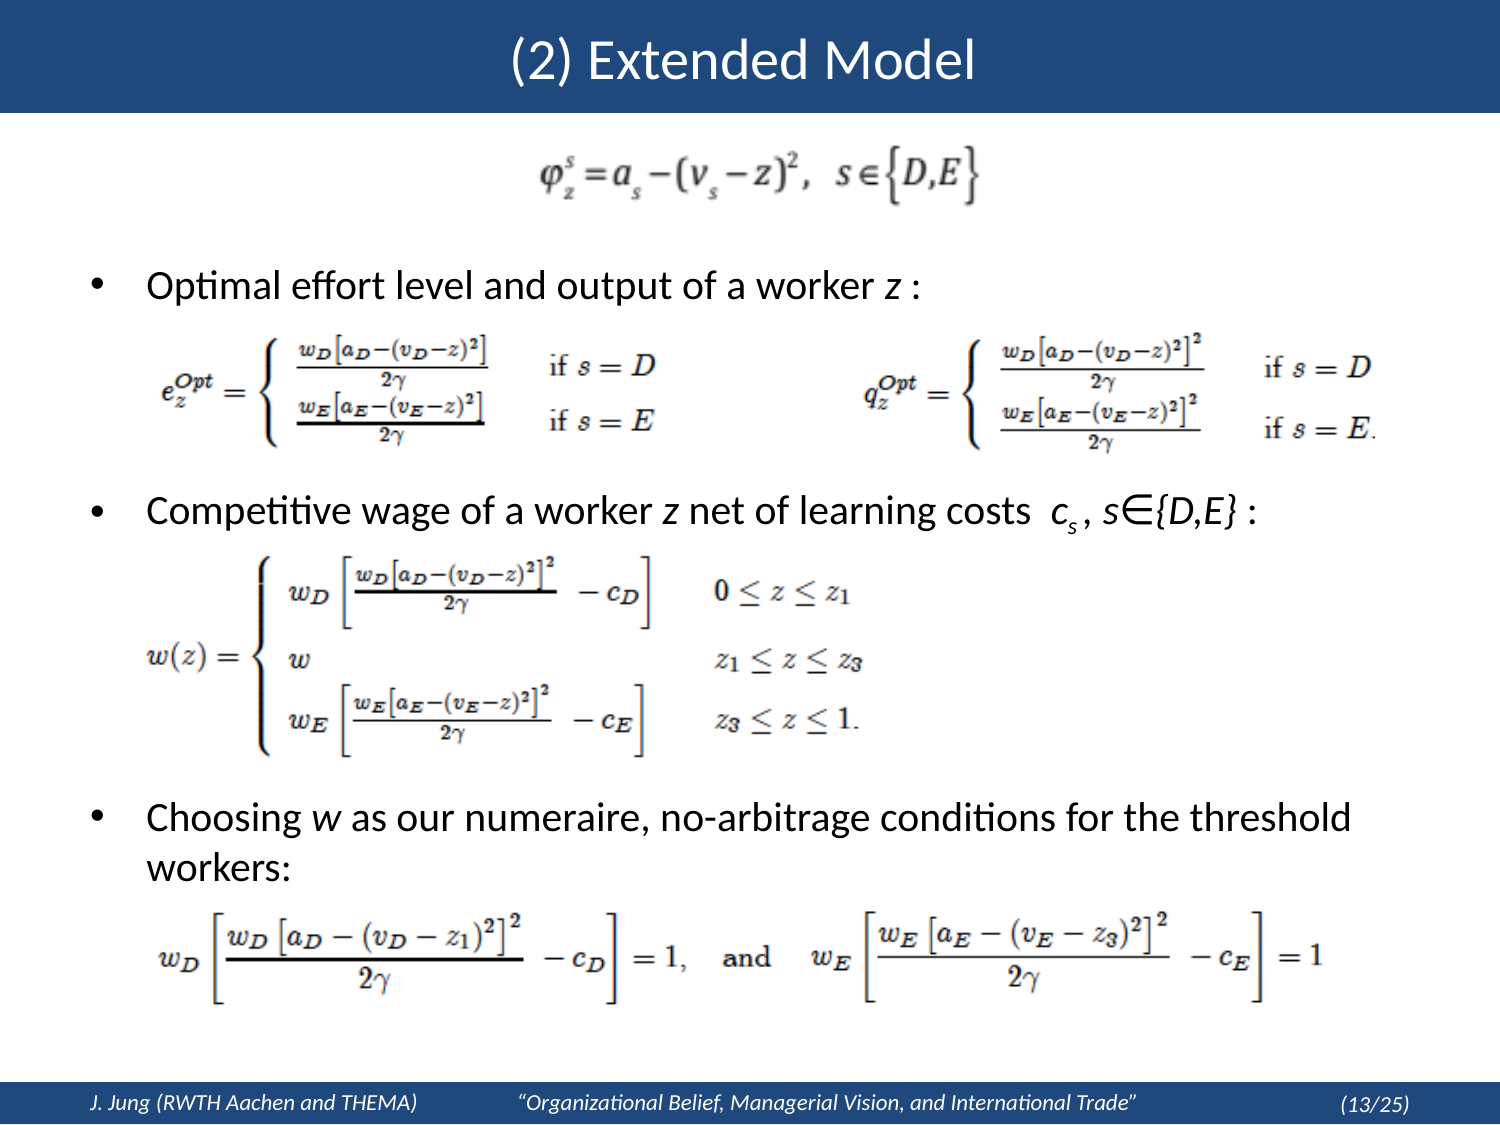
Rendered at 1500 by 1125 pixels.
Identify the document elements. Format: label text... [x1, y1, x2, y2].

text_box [149, 318, 1376, 469]
list Optimal effort level and output of a worker z : Competitive wage of a worker z net of learning costs cs , s∈{D,E} : Choosing w as our numeraire, no-arbitrage conditions for the threshold workers: [75, 162, 1425, 1038]
slide_number (13/25) [1074, 1082, 1425, 1125]
picture [128, 537, 880, 777]
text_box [537, 137, 982, 210]
footer J. Jung (RWTH Aachen and THEMA) “Organizational Belief, Managerial Vision, and International Trade” [75, 1076, 1200, 1125]
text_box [149, 894, 1327, 1019]
title (2) Extended Model [0, 0, 1500, 113]
